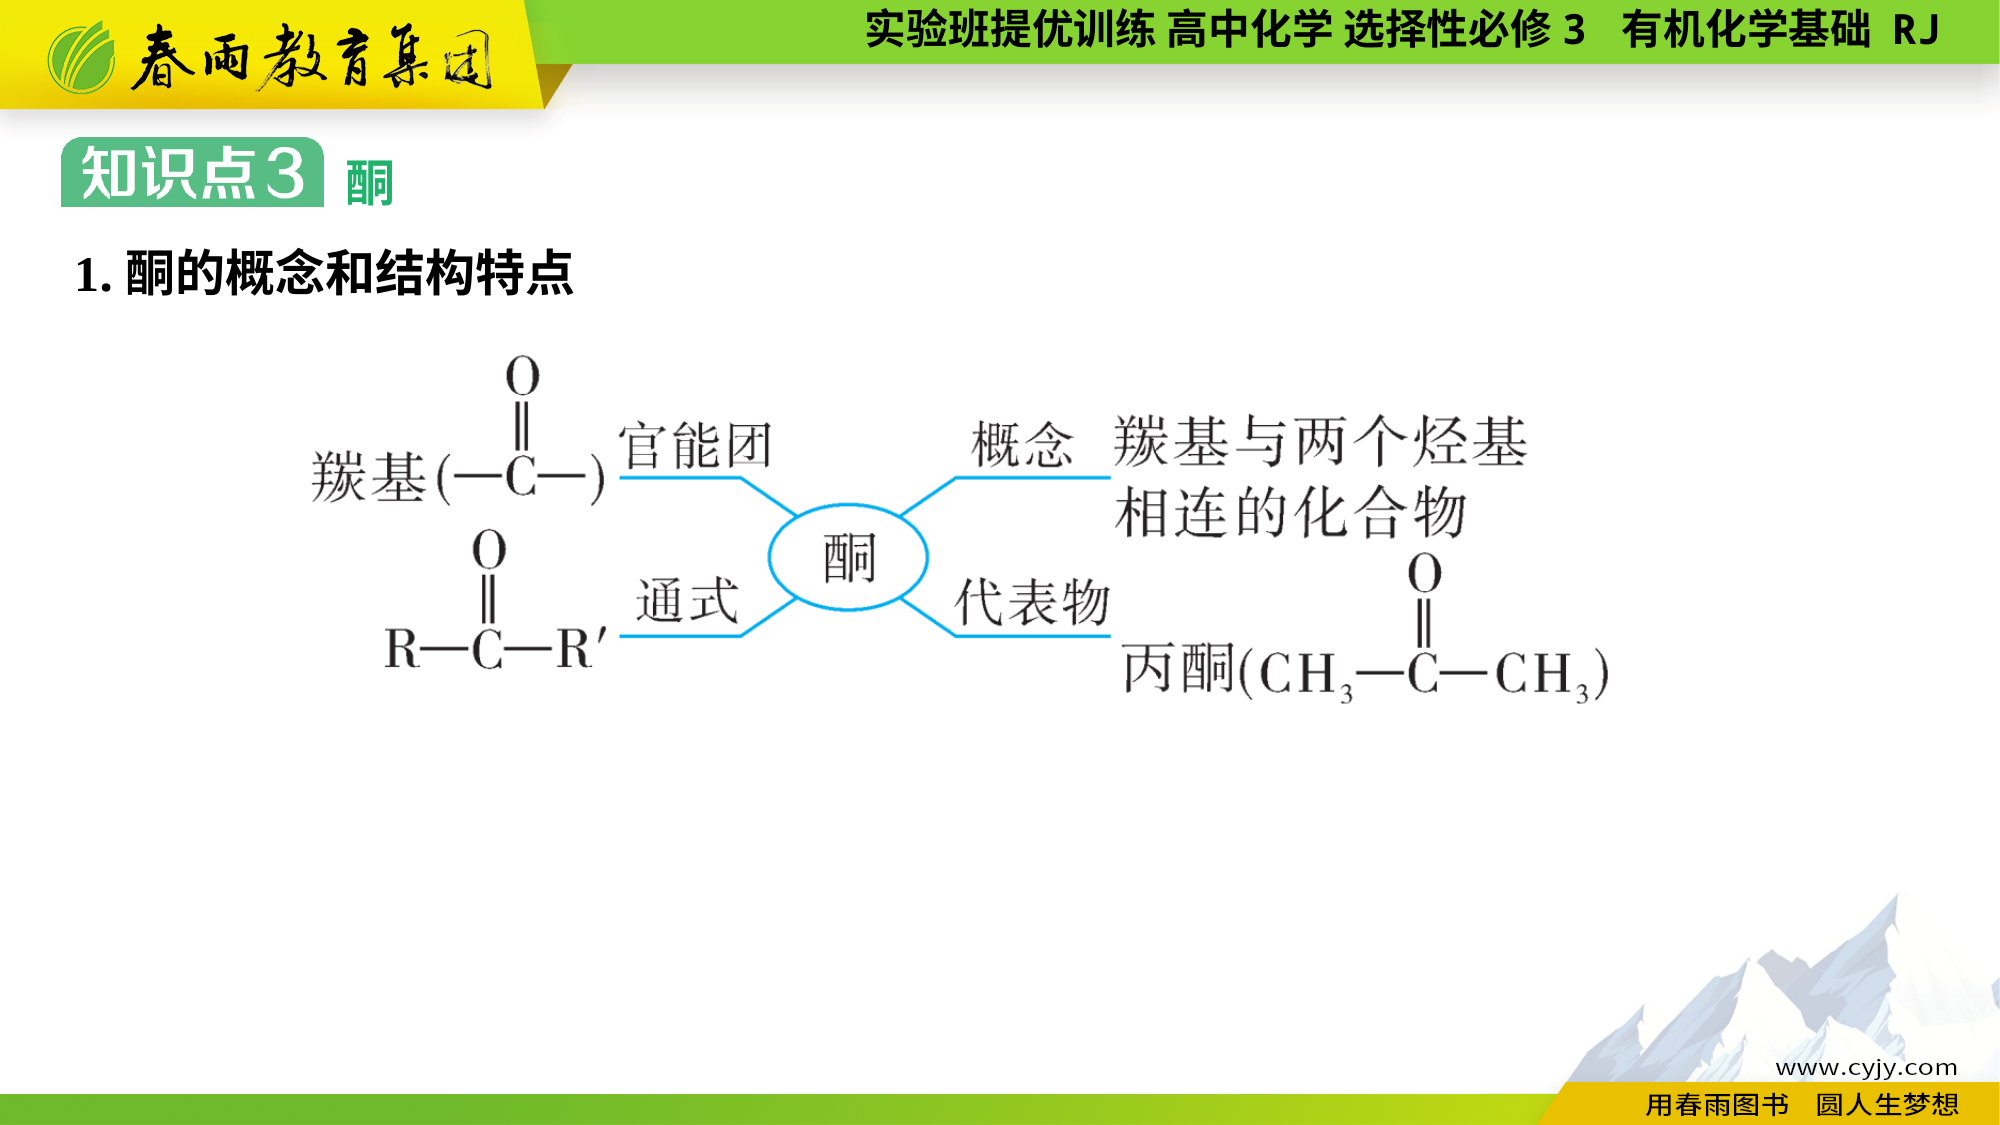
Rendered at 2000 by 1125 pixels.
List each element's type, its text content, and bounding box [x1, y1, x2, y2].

list 酮 1.酮的概念和结构特点 [59, 113, 1944, 299]
picture [0, 0, 2000, 1125]
